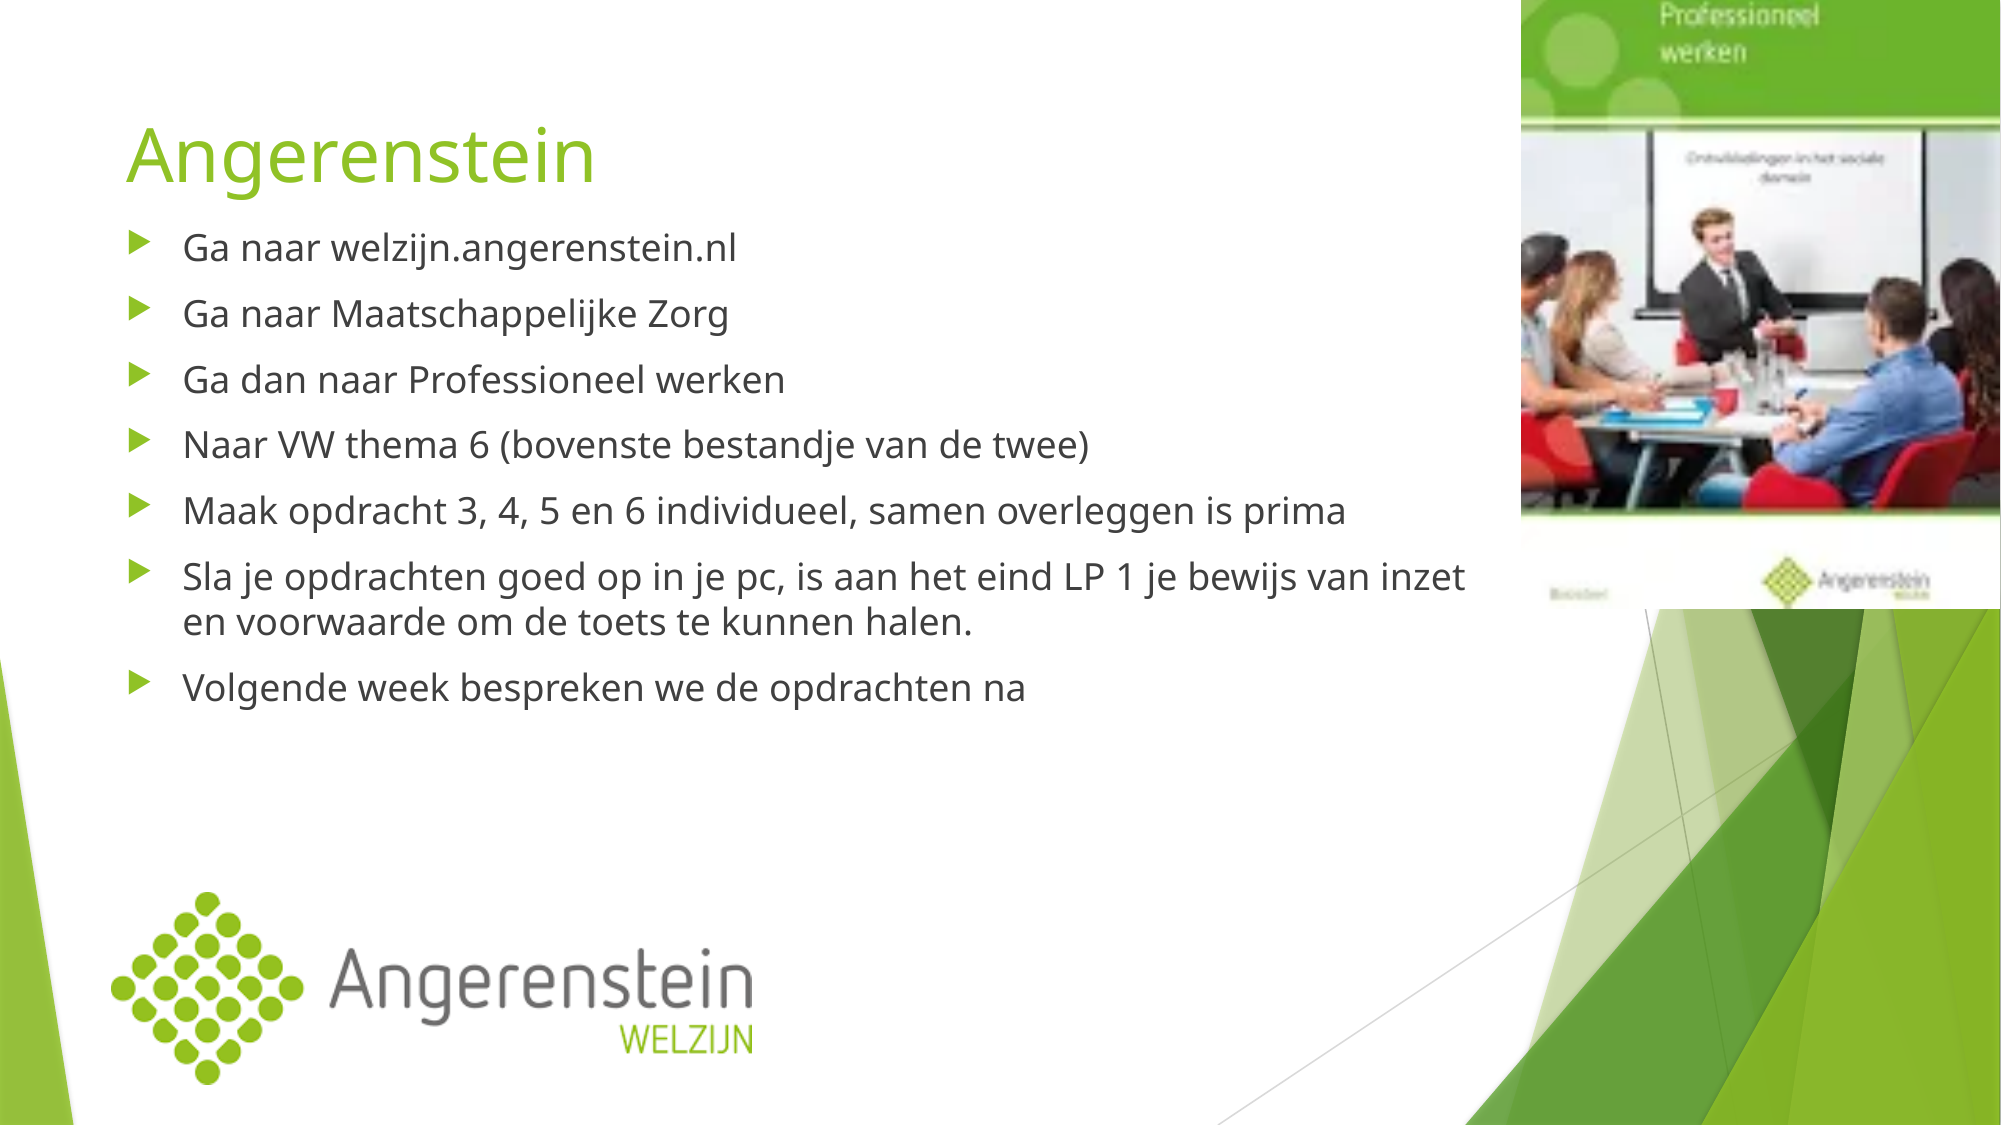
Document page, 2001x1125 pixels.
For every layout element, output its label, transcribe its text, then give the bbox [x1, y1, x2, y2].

picture [1520, 0, 2000, 610]
picture [110, 892, 753, 1086]
list Ga naar welzijn.angerenstein.nl Ga naar Maatschappelijke Zorg Ga dan naar Professioneel werken Naar VW thema 6 (bovenste bestandje van de twee) Maak opdracht 3, 4, 5 en 6 individueel, samen overleggen is prima Sla je opdrachten goed op in je pc, is aan het eind LP 1 je bewijs van inzet en voorwaarde om de toets te kunnen halen. Volgende week bespreken we de opdrachten na [111, 216, 1522, 948]
title Angerenstein [111, 99, 1515, 216]
